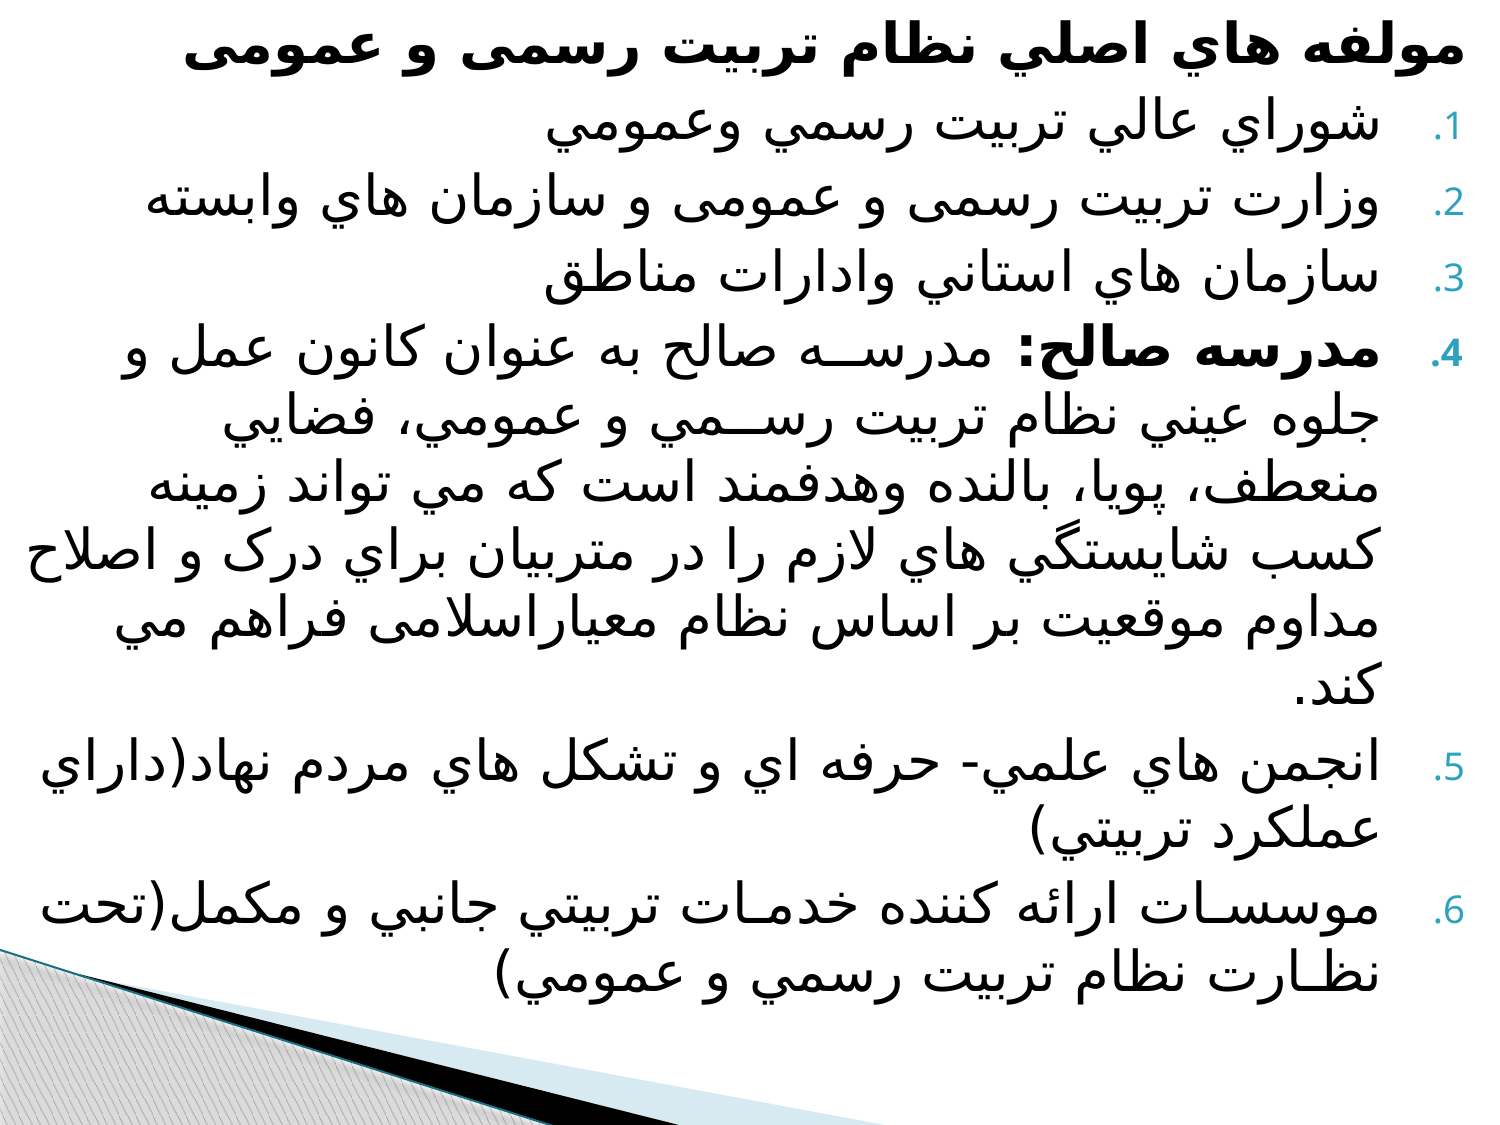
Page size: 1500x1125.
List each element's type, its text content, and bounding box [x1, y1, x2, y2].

list مولفه هاي اصلي نظام تربیت رسمی و عمومی شوراي عالي تربيت رسمي وعمومي وزارت تربيت رسمی و عمومی و سازمان هاي وابسته سازمان هاي استاني وادارات مناطق مدرسه صالح: مدرســه صالح به عنوان کانون عمل و جلوه عيني نظام تربيت رســمي و عمومي، فضايي منعطف، پويا، بالنده وهدفمند است كه مي تواند زمينه كسب شايستگي هاي لازم را در متربيان براي درک و اصلاح مداوم موقعيت بر اساس نظام معياراسلامی فراهم مي کند. انجمن هاي علمي- حرفه اي و تشکل هاي مردم نهاد(داراي عملکرد تربيتي) موسسـات ارائه کننده خدمـات تربيتي جانبي و مکمل(تحت نظـارت نظام تربيت رسمي و عمومي) [0, 0, 1500, 1125]
